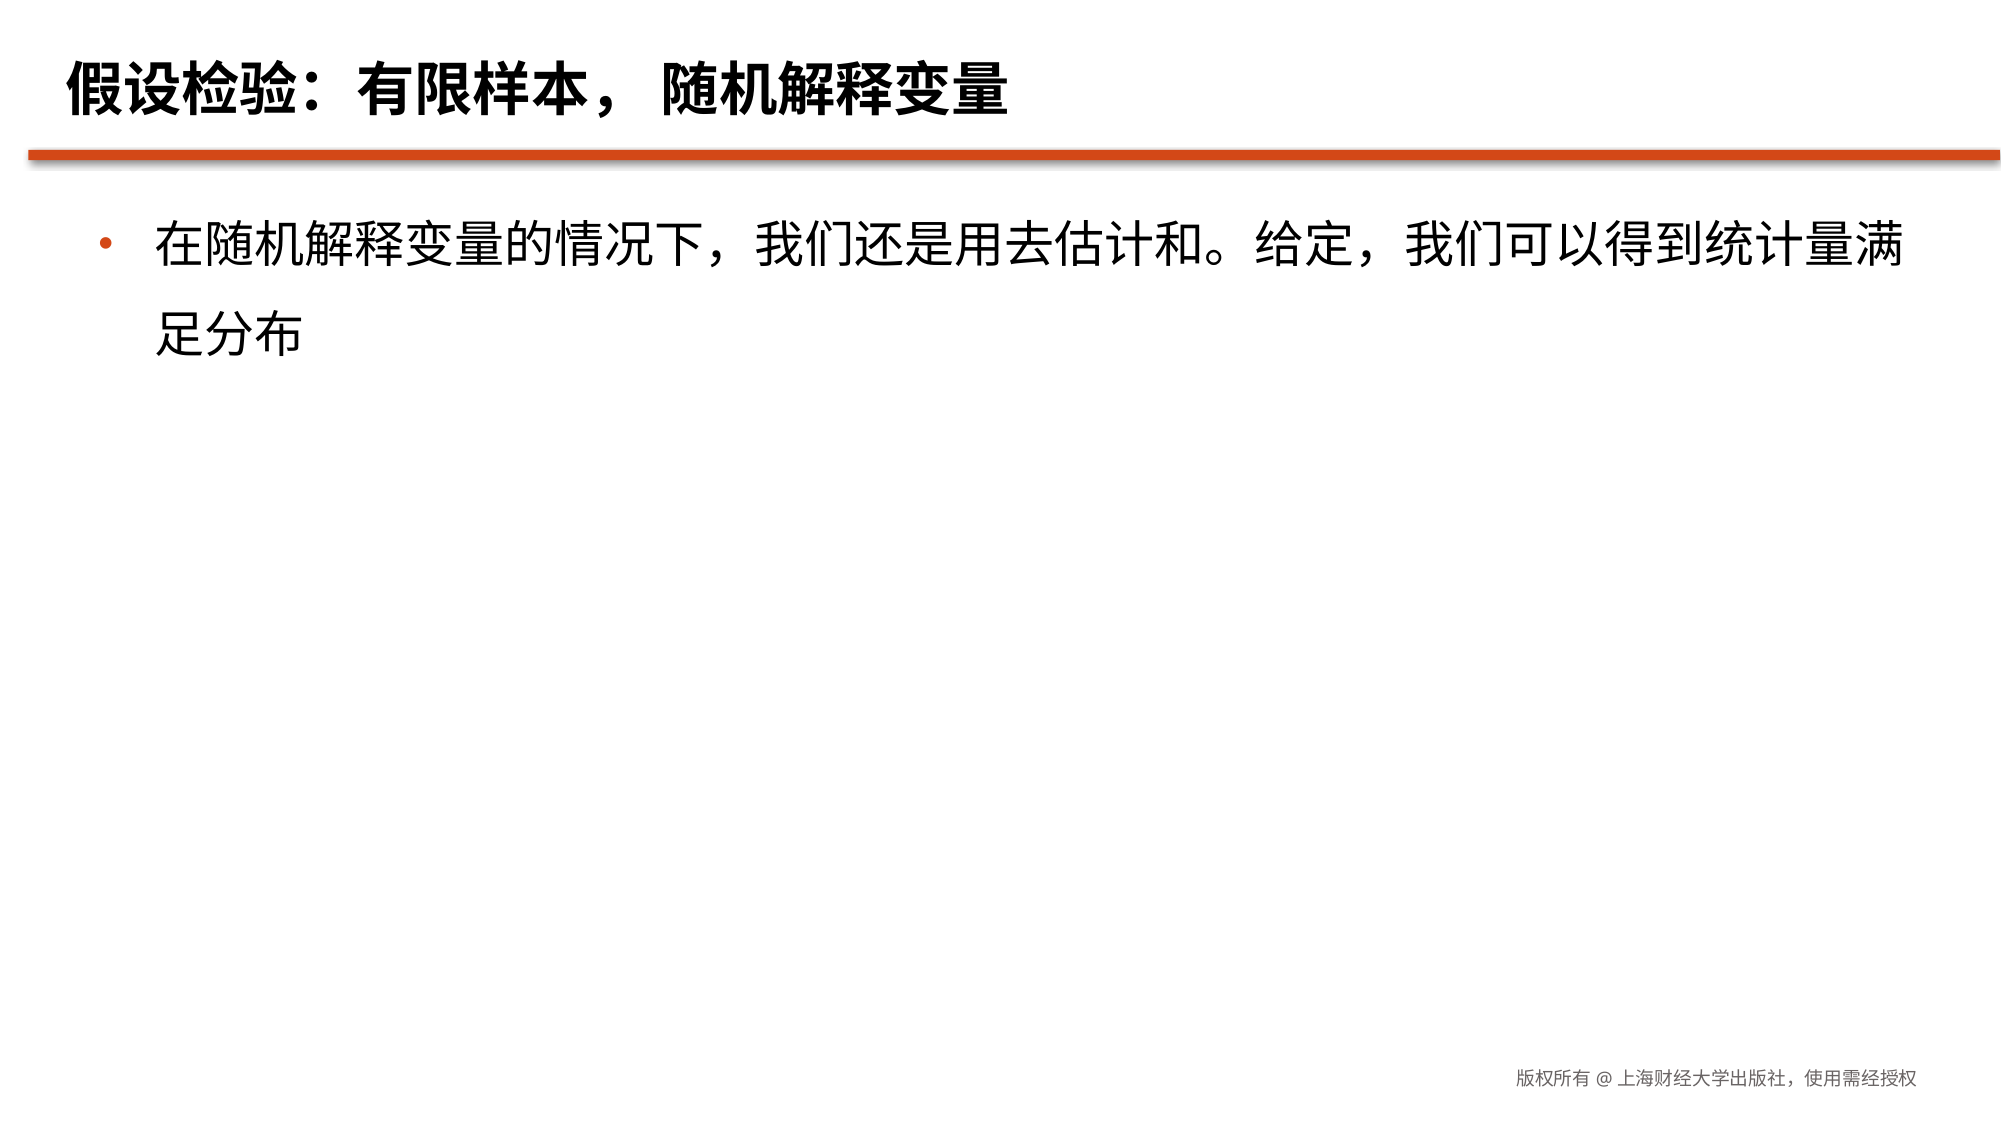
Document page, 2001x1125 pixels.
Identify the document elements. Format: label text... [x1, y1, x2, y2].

title 假设检验：有限样本， 随机解释变量 [50, 50, 1825, 138]
footer 版权所有@上海财经大学出版社，使用需经授权 [1483, 1046, 1950, 1109]
